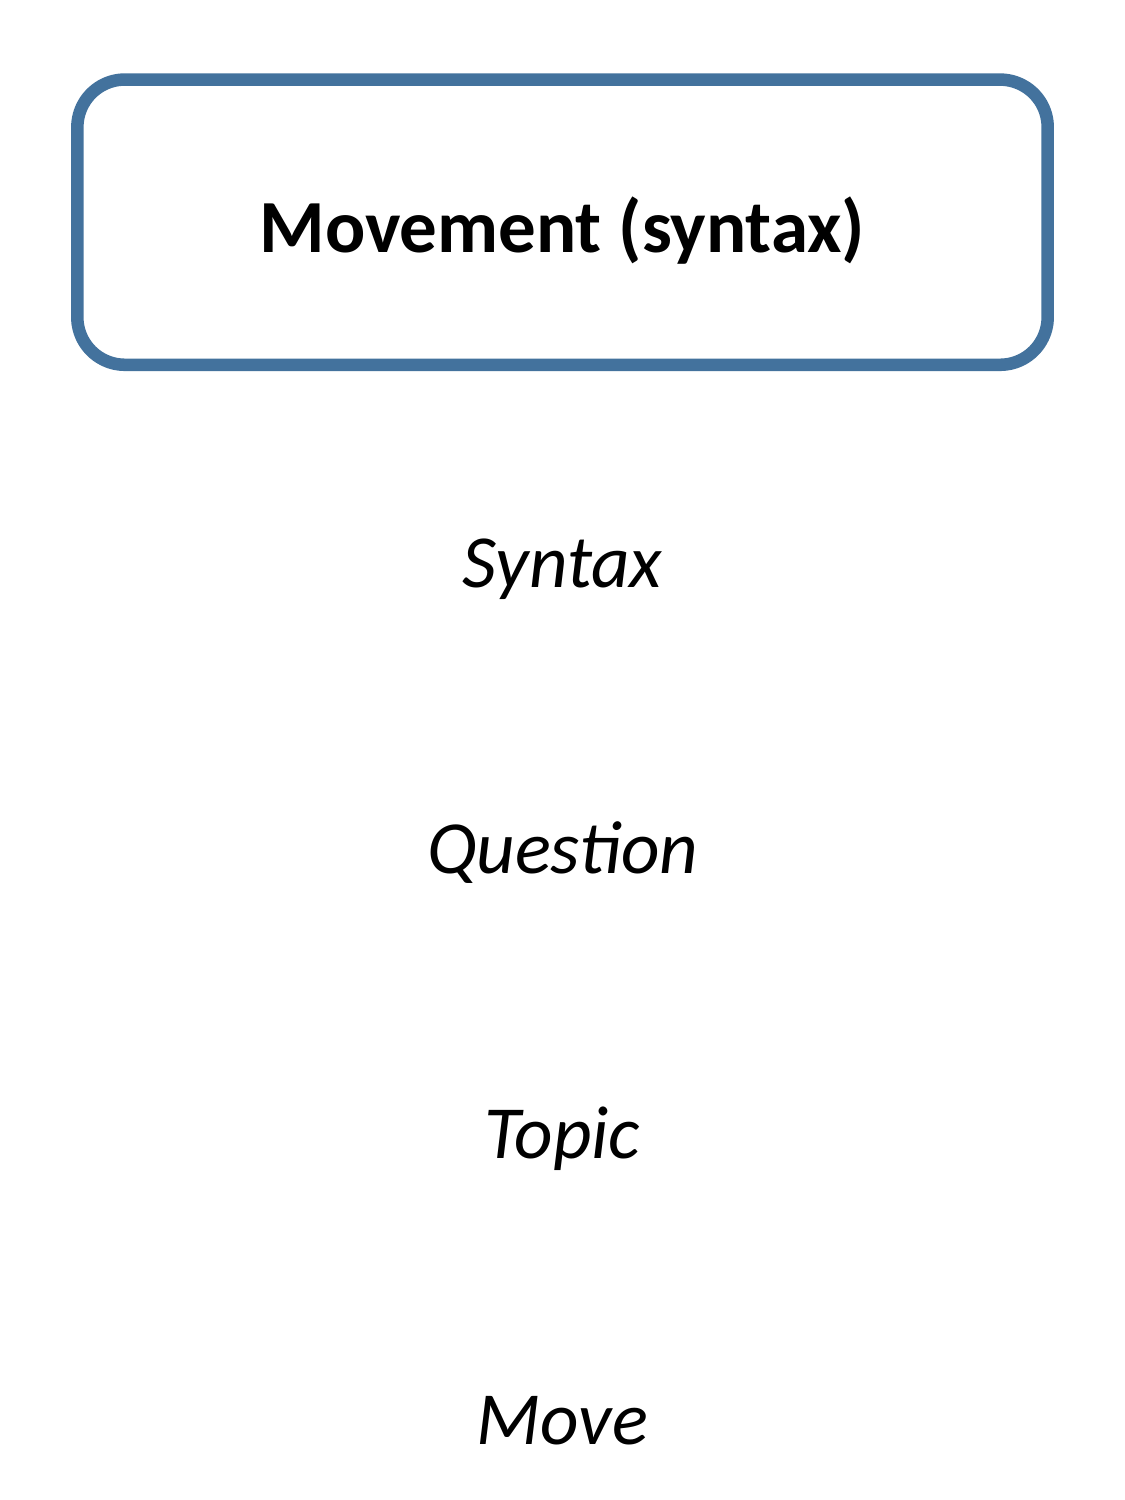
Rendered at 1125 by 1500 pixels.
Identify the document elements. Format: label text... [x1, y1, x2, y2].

text_box Movement (syntax) [76, 78, 1049, 366]
list Syntax Question Topic Move [77, 399, 1048, 1352]
